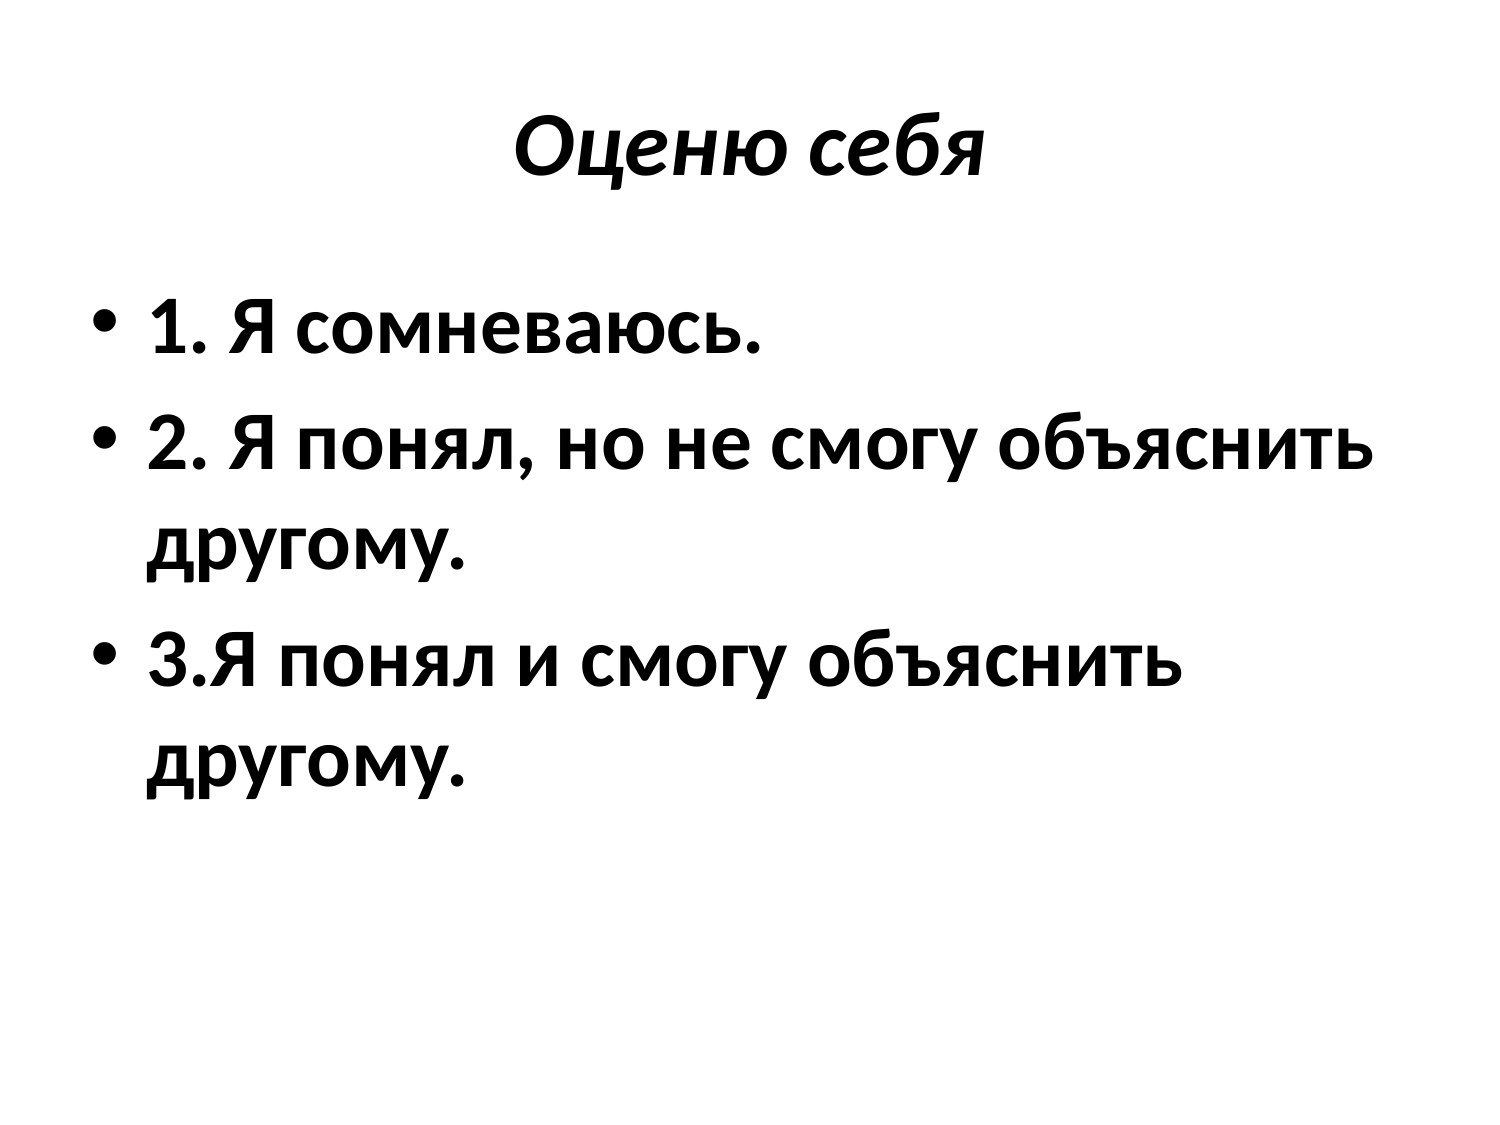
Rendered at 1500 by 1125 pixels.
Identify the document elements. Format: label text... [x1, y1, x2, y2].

title Оценю себя [75, 45, 1425, 233]
list 1. Я сомневаюсь. 2. Я понял, но не смогу объяснить другому. 3.Я понял и смогу объяснить другому. [75, 262, 1471, 1005]
